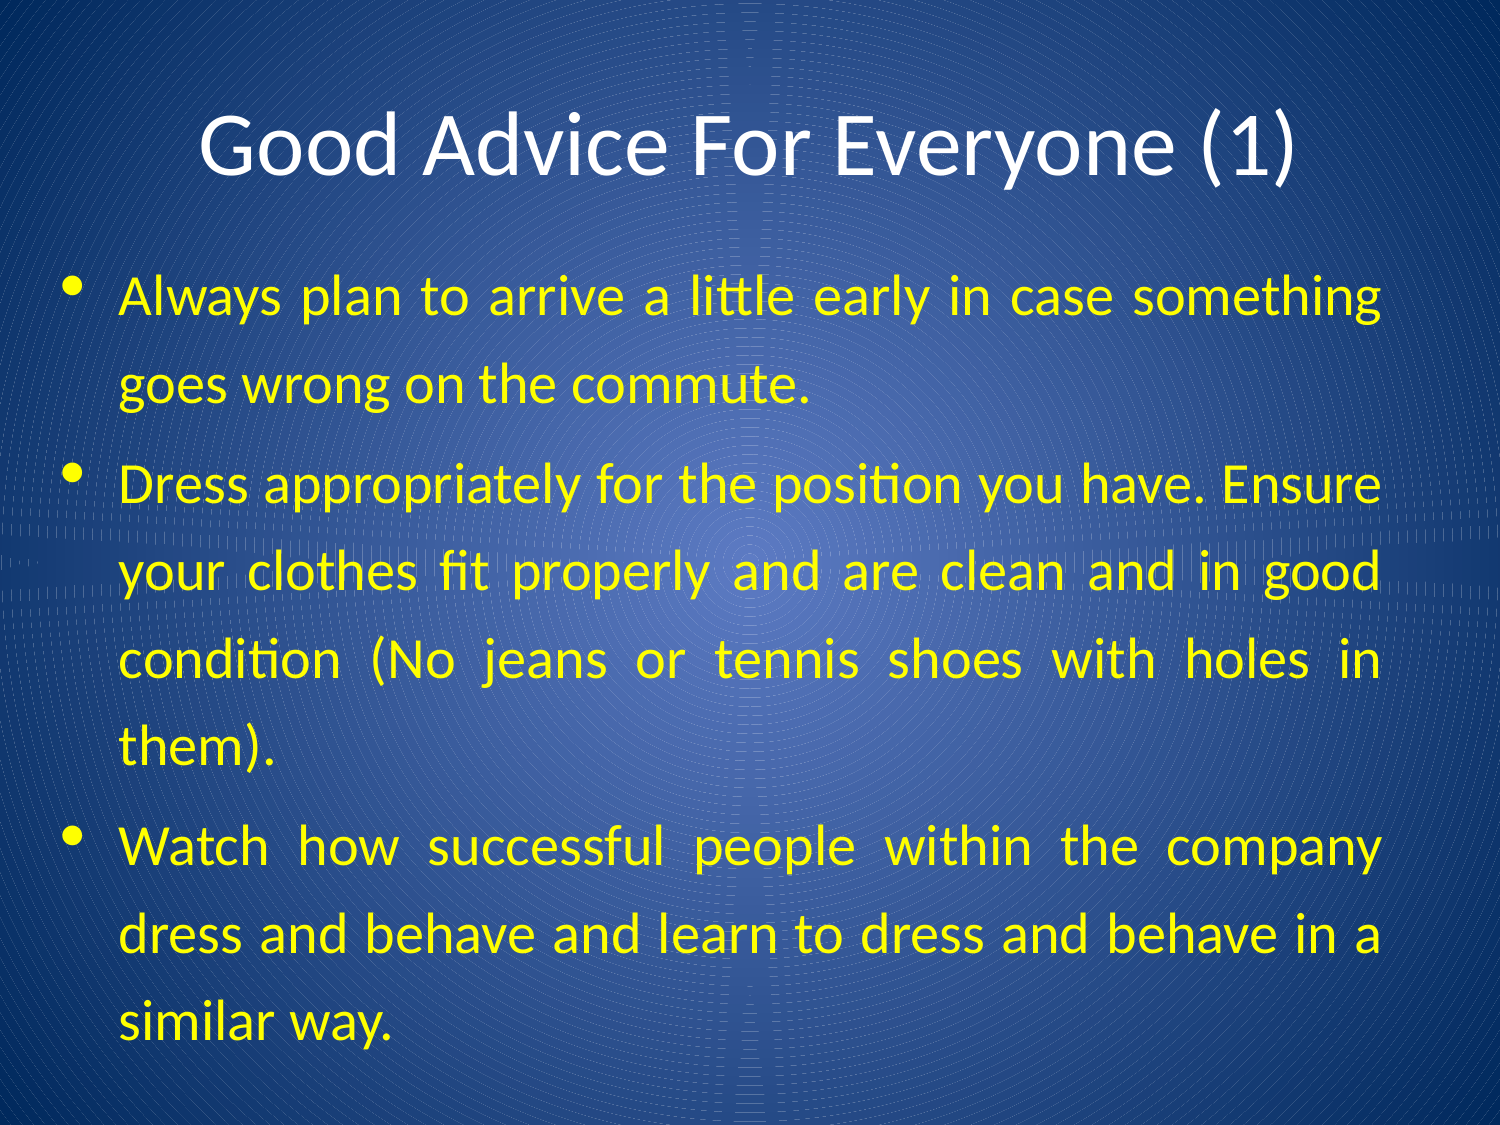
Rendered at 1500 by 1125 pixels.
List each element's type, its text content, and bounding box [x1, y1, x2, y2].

text_box Always plan to arrive a little early in case something goes wrong on the commute. Dress appropriately for the position you have. Ensure your clothes fit properly and are clean and in good condition (No jeans or tennis shoes with holes in them). Watch how successful people within the company dress and behave and learn to dress and behave in a similar way. [47, 232, 1398, 1060]
title Good Advice For Everyone (1) [75, 45, 1425, 233]
